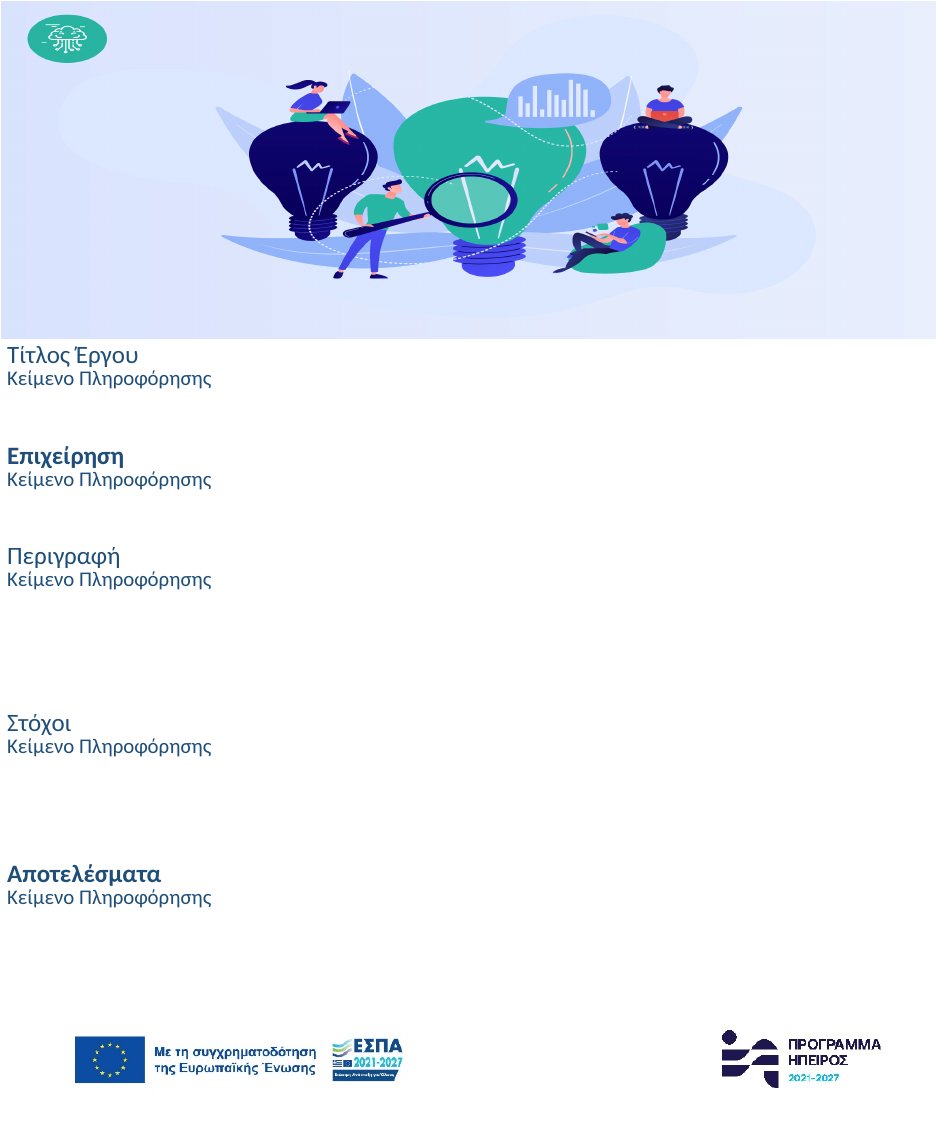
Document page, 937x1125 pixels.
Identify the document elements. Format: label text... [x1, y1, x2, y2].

table_cell Τίτλος Έργου Κείμενο Πληροφόρησης [1, 346, 936, 445]
table_cell Περιγραφή Κείμενο Πληροφόρησης [1, 547, 936, 712]
table_header [1, 339, 936, 344]
table_cell Στόχοι Κείμενο Πληροφόρησης [1, 714, 936, 863]
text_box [56, 1017, 881, 1102]
table_cell Αποτελέσματα Κείμενο Πληροφόρησης [1, 864, 936, 982]
picture [0, 0, 937, 339]
table_cell Επιχείρηση Κείμενο Πληροφόρησης [1, 446, 936, 545]
table_cell [1, 984, 936, 1123]
